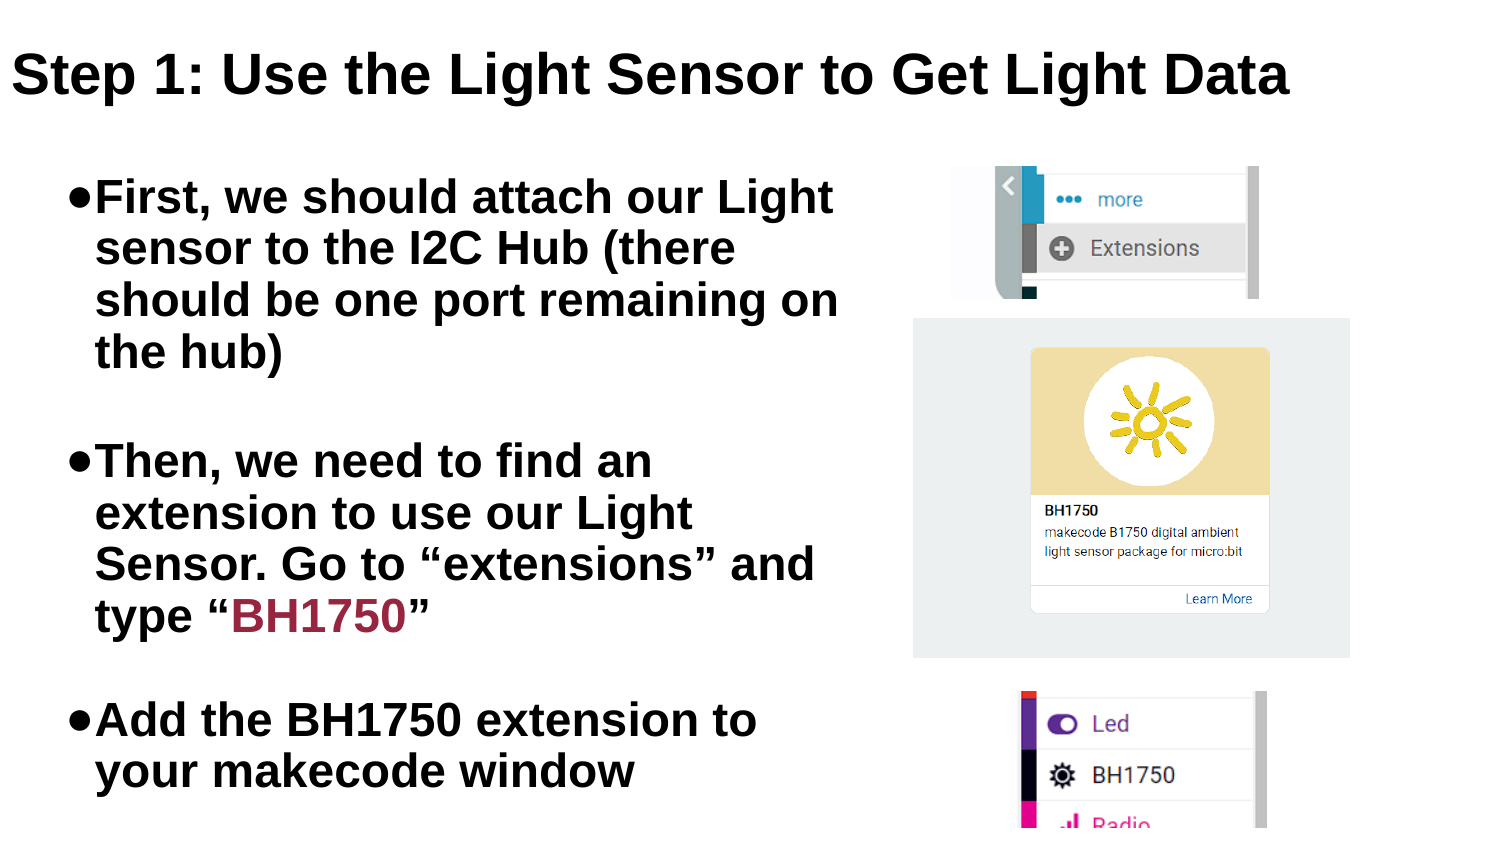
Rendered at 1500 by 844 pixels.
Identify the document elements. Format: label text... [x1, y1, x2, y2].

picture [913, 318, 1350, 658]
picture [951, 166, 1259, 299]
title Step 1: Use the Light Sensor to Get Light Data [0, 0, 1399, 158]
list First, we should attach our Light sensor to the I2C Hub (there should be one port remaining on the hub) Then, we need to find an extension to use our Light Sensor. Go to “extensions” and type “BH1750” Add the BH1750 extension to your makecode window [54, 166, 875, 839]
picture [1009, 690, 1268, 828]
